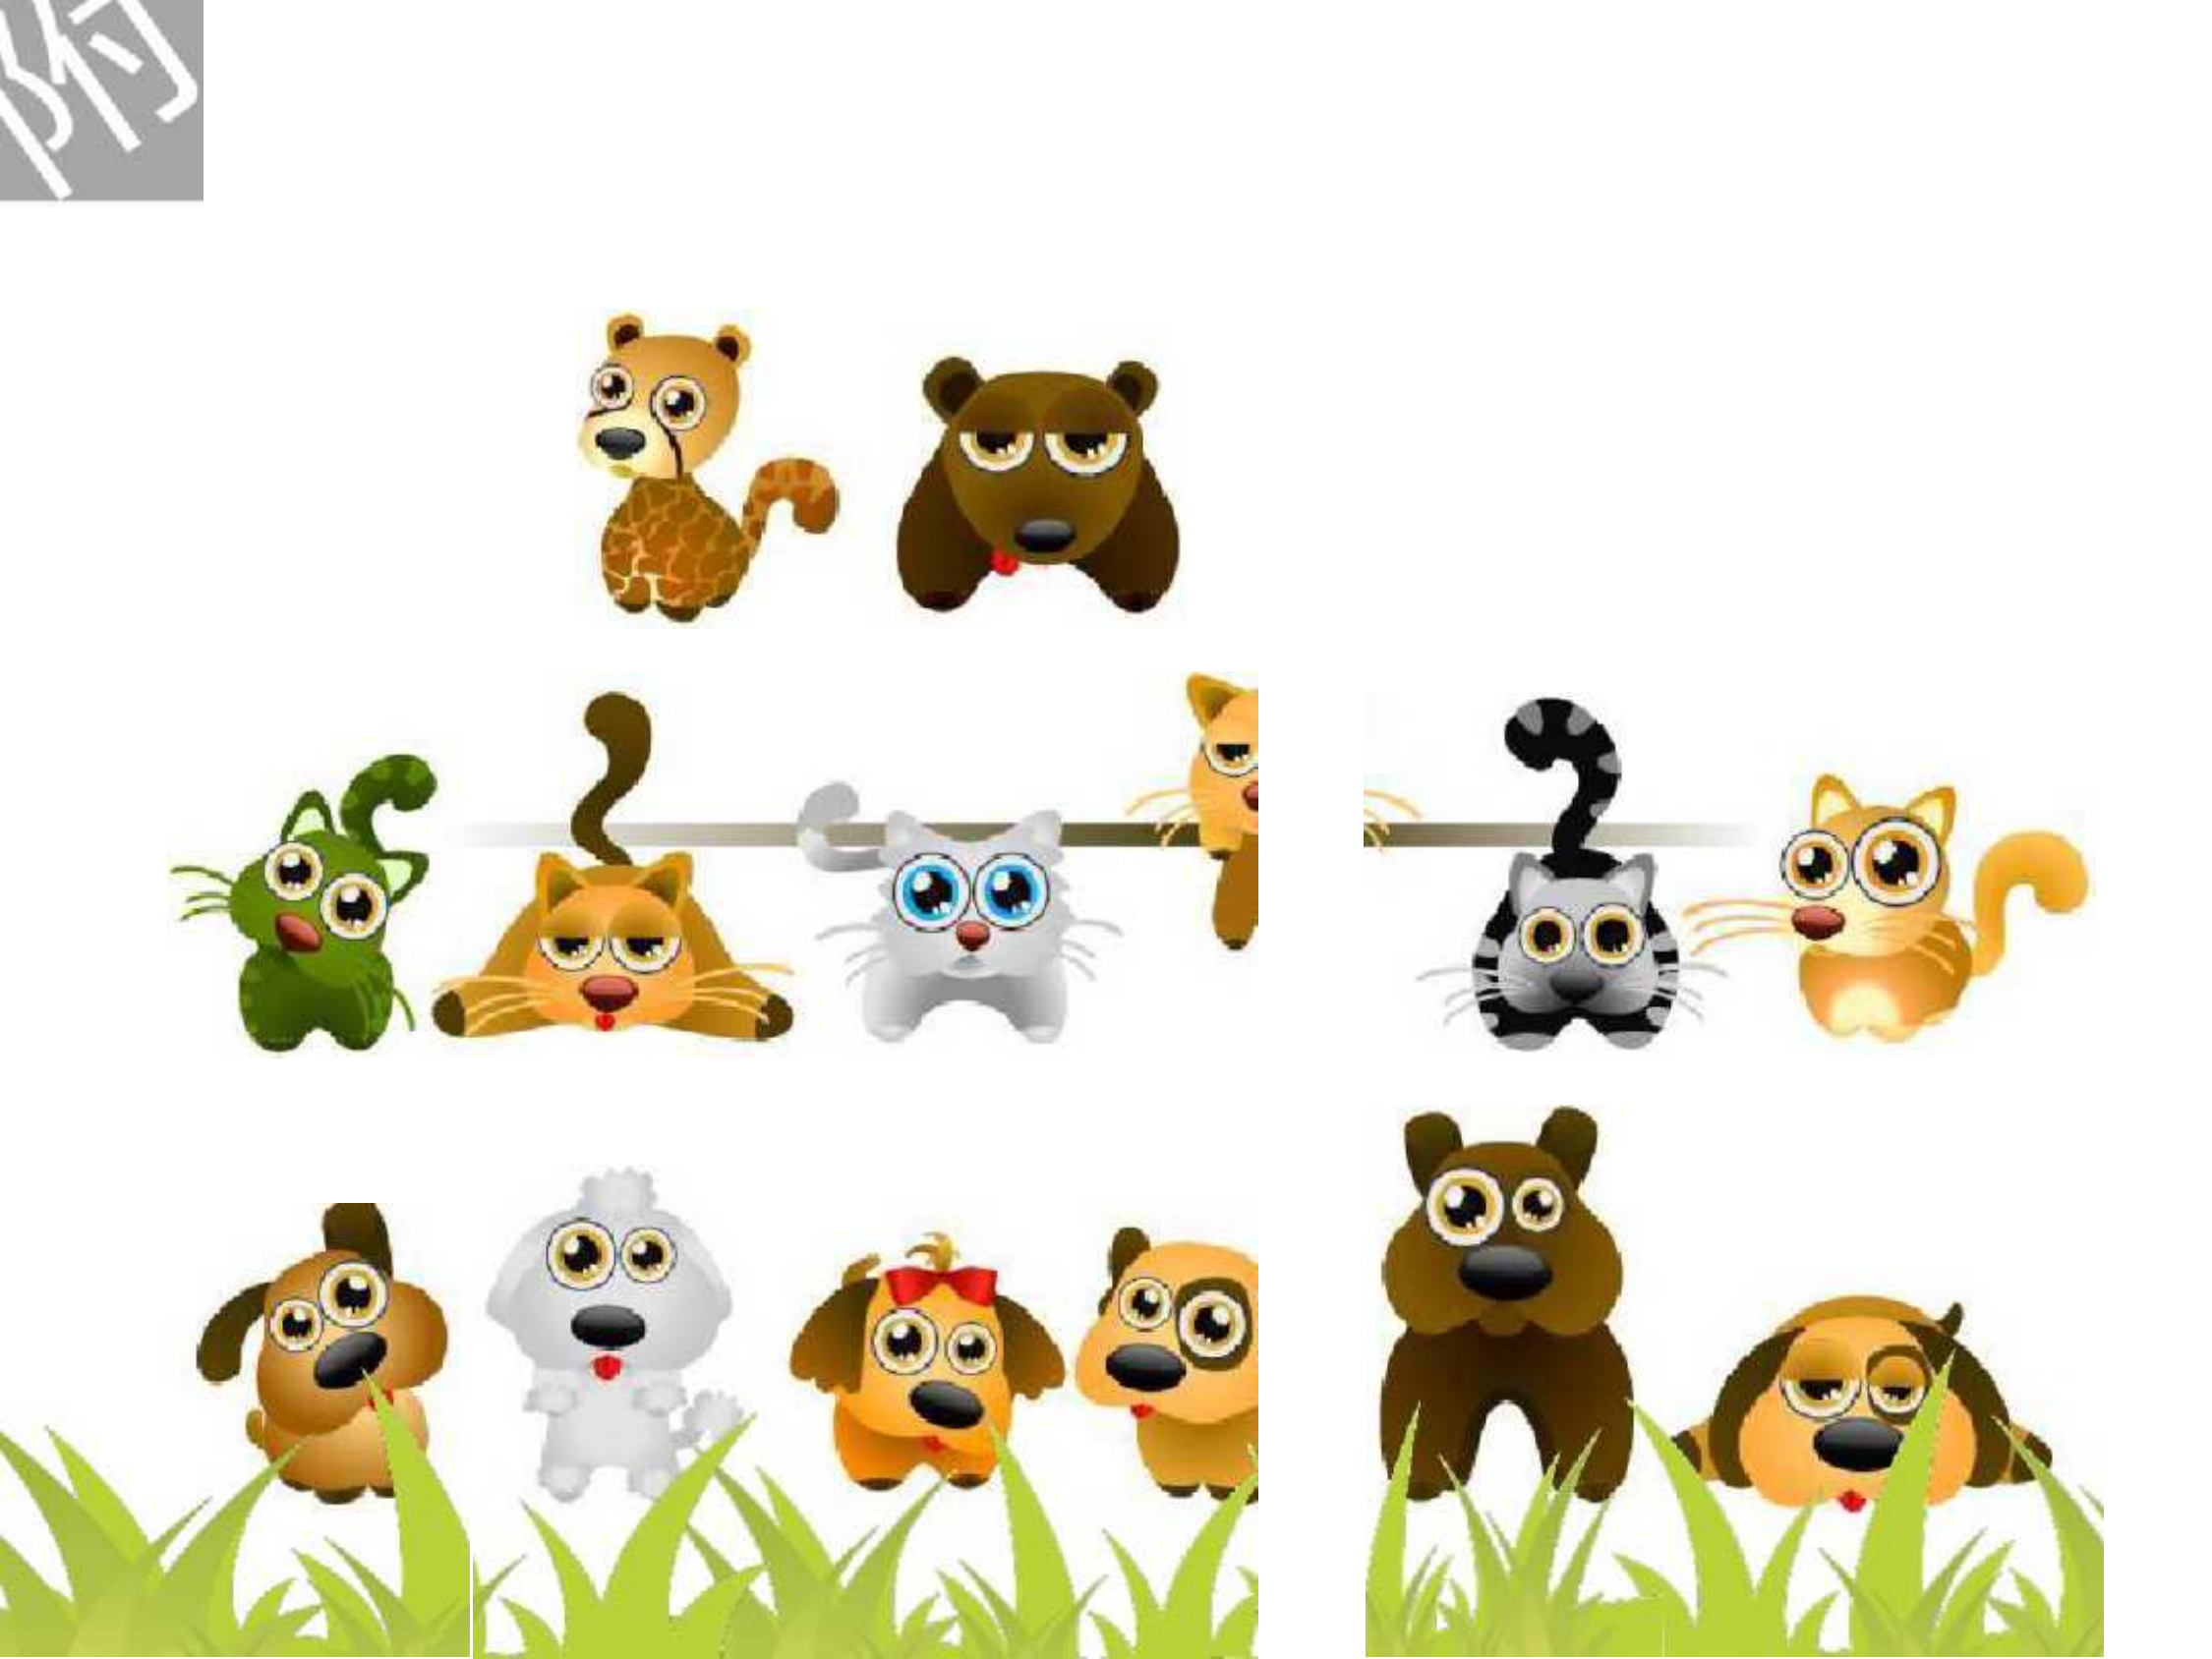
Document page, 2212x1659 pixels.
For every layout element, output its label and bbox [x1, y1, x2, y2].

picture [0, 1203, 470, 1657]
picture [1366, 1105, 2104, 1657]
picture [575, 309, 1187, 629]
picture [0, 0, 204, 209]
picture [472, 1165, 1258, 1659]
picture [167, 671, 1258, 1059]
picture [1364, 691, 2096, 1058]
